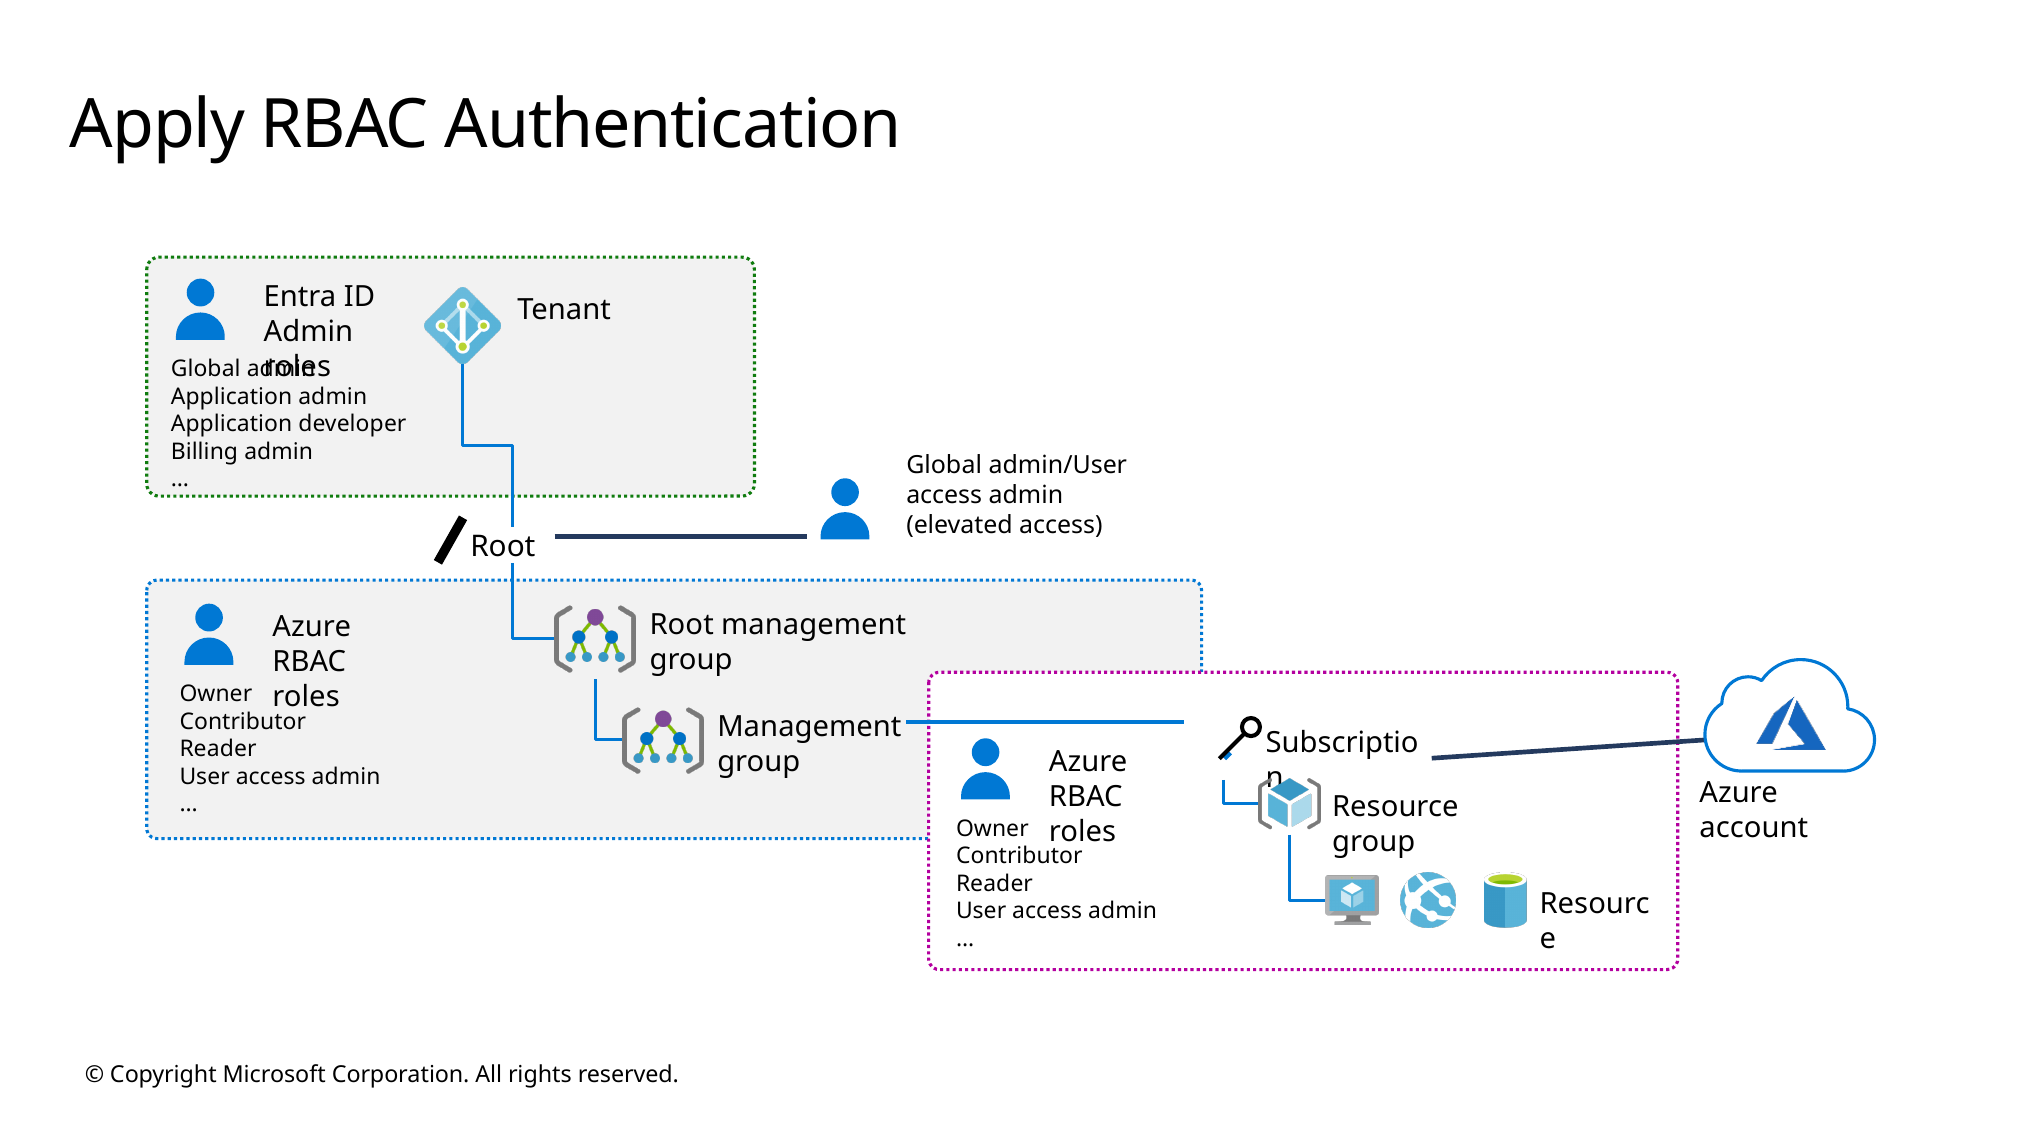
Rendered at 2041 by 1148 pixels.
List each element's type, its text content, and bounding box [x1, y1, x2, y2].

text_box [146, 256, 1890, 970]
title Apply RBAC Authentication [70, 73, 1968, 188]
